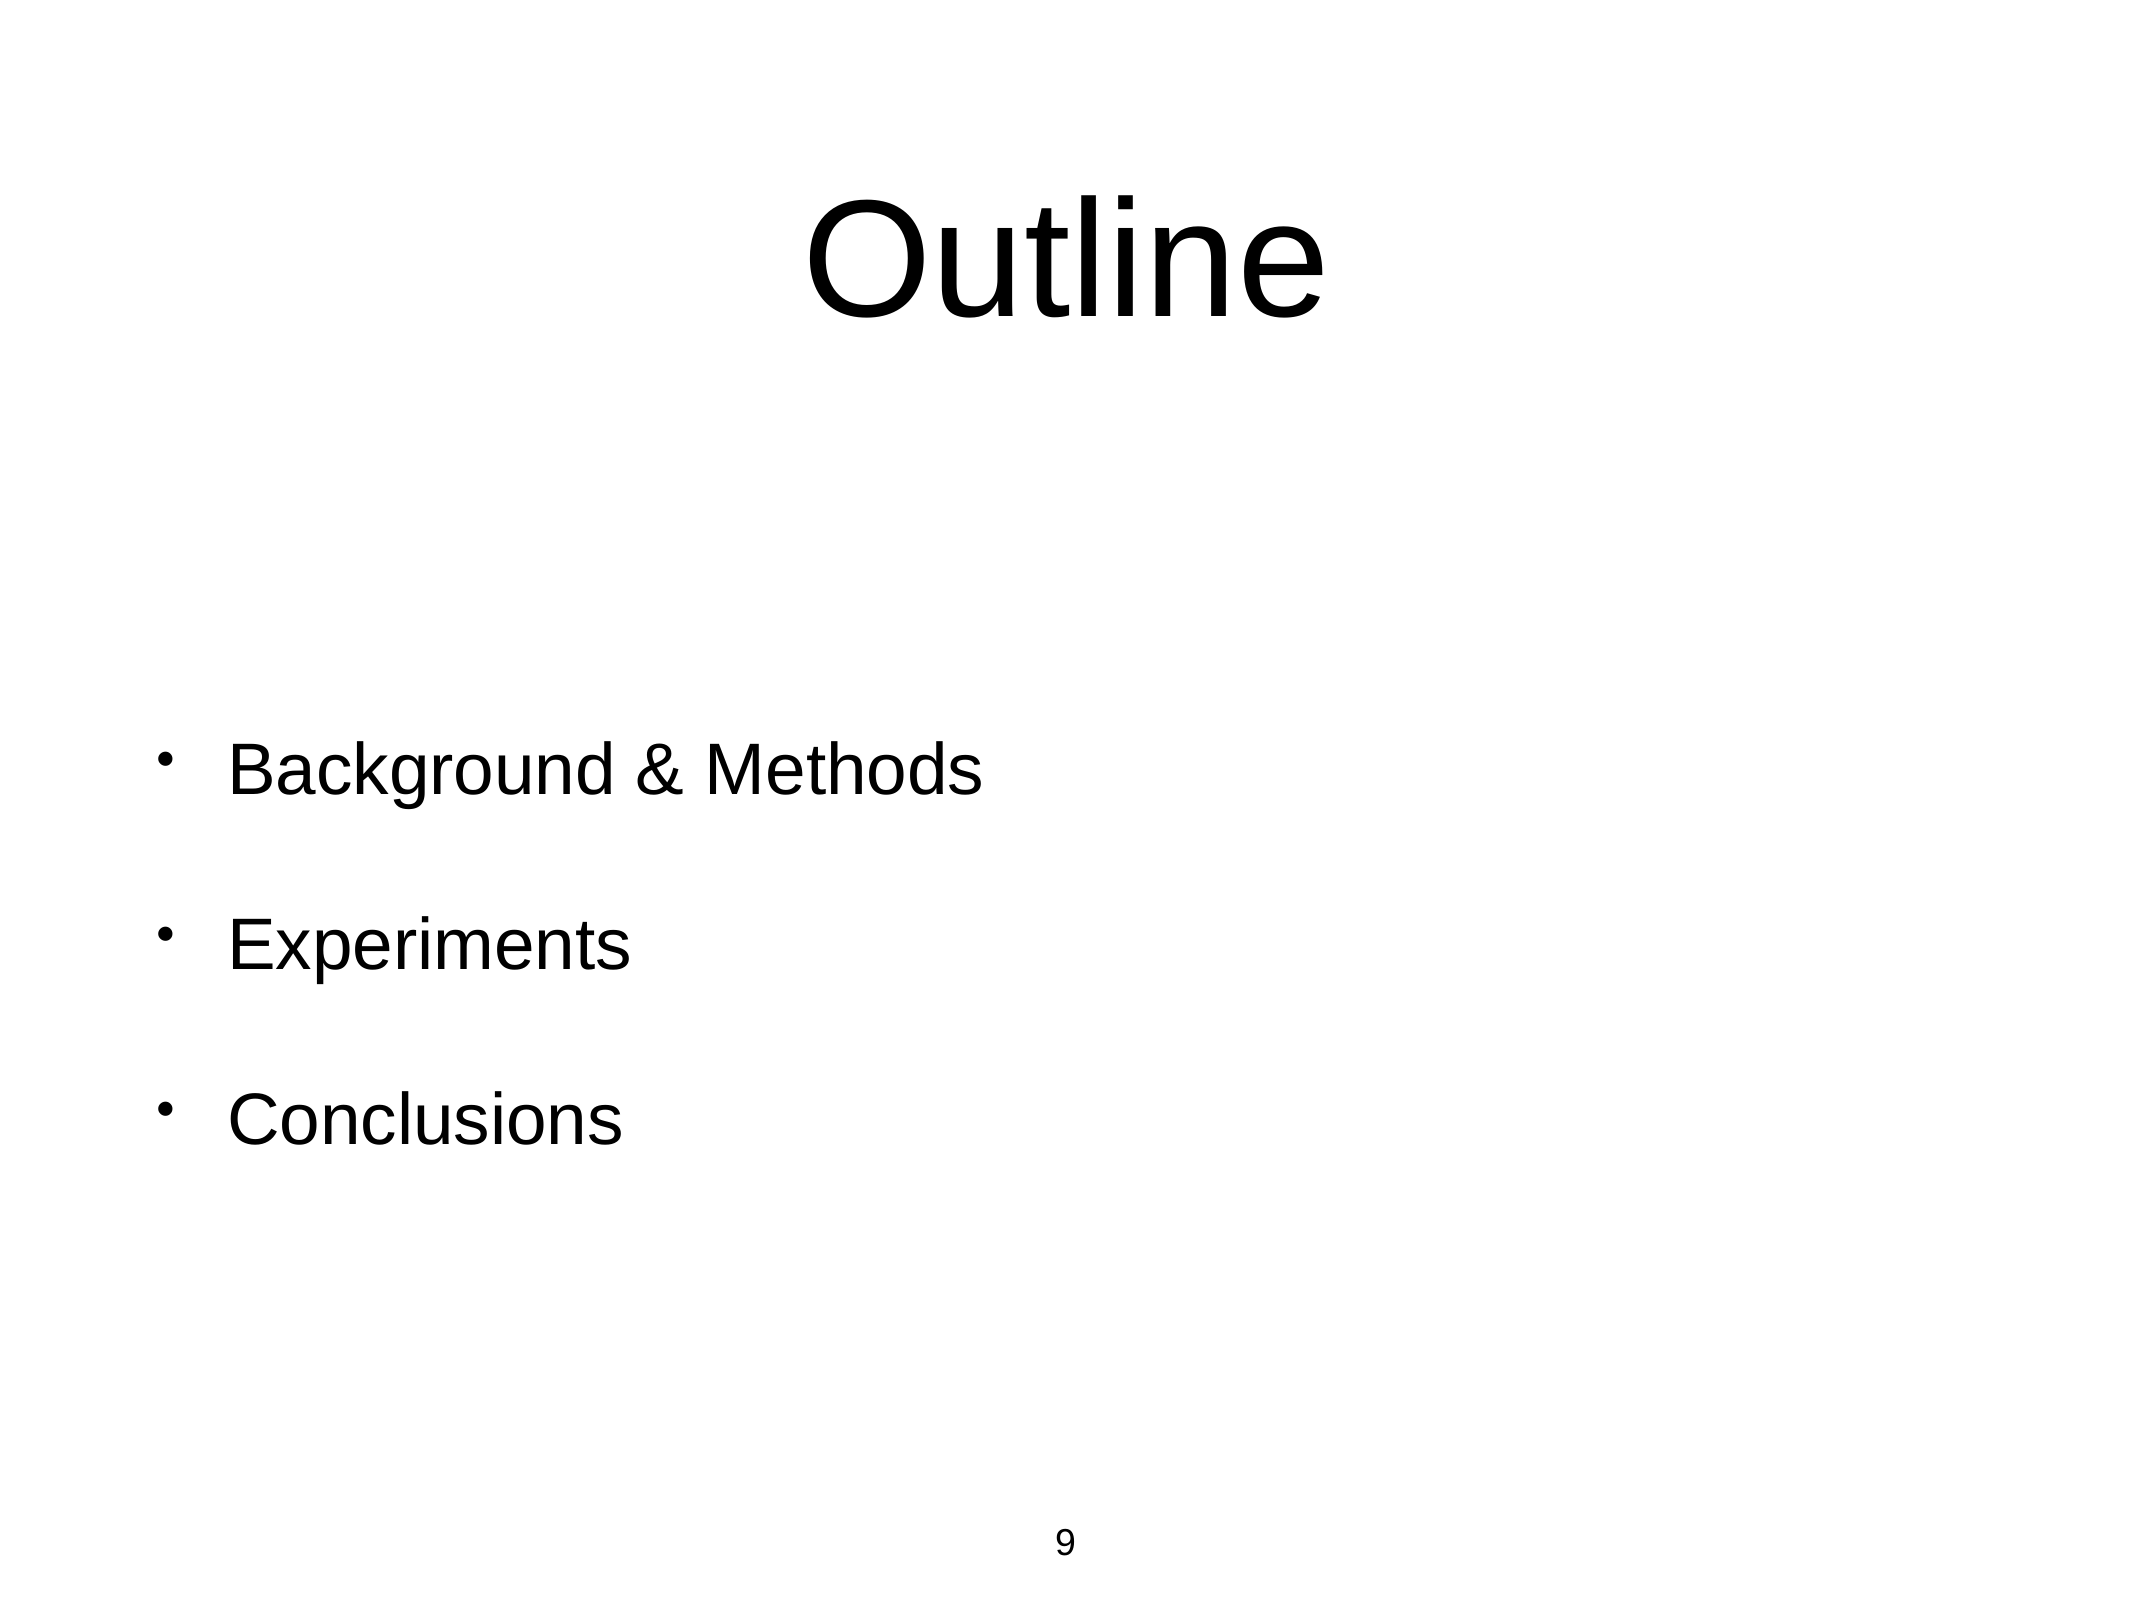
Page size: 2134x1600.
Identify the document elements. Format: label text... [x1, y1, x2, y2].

title Outline [155, 72, 1978, 424]
list Background & Methods Experiments Conclusions [155, 424, 1978, 1457]
slide_number 9 [1045, 1517, 1086, 1581]
